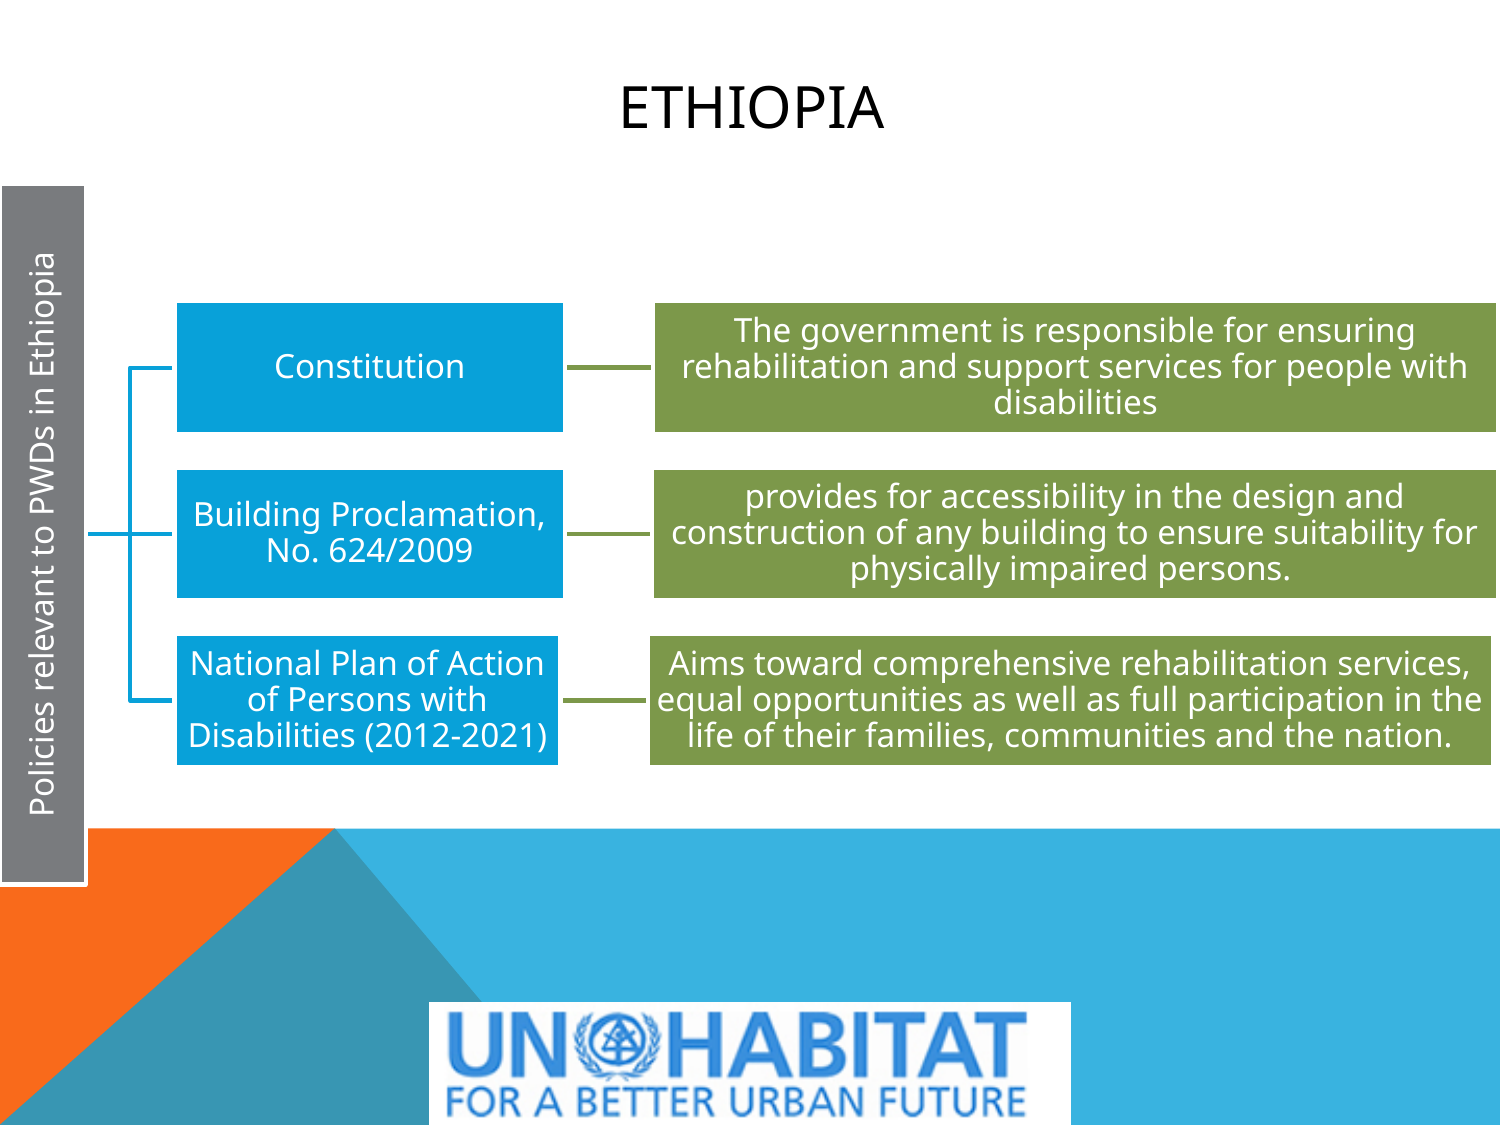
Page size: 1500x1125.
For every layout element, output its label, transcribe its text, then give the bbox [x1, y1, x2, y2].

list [0, 180, 1500, 888]
picture [428, 1002, 1071, 1125]
title Ethiopia [135, 60, 1369, 150]
